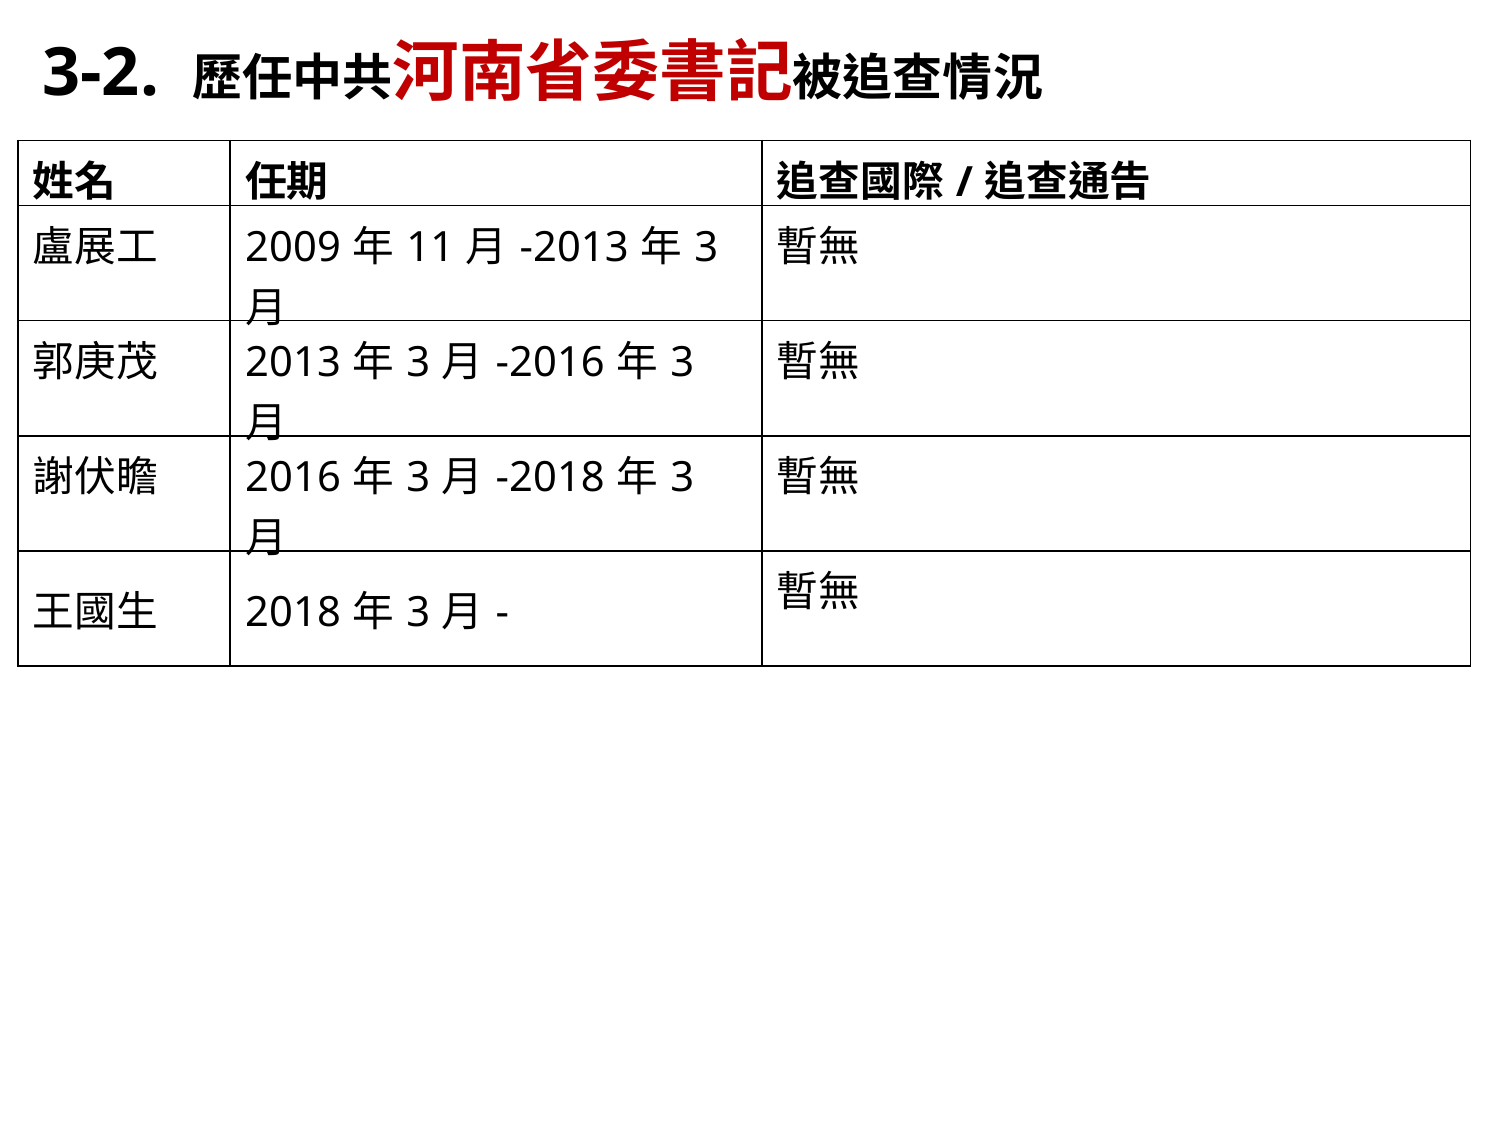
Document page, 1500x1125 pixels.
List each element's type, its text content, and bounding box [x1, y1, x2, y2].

text_box 3-2. 歷任中共河南省委書記被追查情況 [34, 21, 1405, 117]
table_header 任期 [231, 141, 761, 205]
table_cell 郭庚茂 [19, 321, 229, 435]
table_cell 暫無 [763, 552, 1470, 665]
table_header 追查國際/追查通告 [763, 141, 1470, 205]
table_cell 謝伏瞻 [19, 437, 229, 550]
table_cell 暫無 [763, 206, 1470, 320]
table_cell 盧展工 [19, 206, 229, 320]
table_cell 2013年3月-2016年3月 [231, 321, 761, 435]
table_cell 2016年3月-2018年3月 [231, 437, 761, 550]
table_header 姓名 [19, 141, 229, 205]
table_cell 王國生 [19, 552, 229, 665]
table_cell 暫無 [763, 321, 1470, 435]
table_cell 2009年11月-2013年3月 [231, 206, 761, 320]
table_cell 2018年3月- [231, 552, 761, 665]
table_cell 暫無 [763, 437, 1470, 550]
